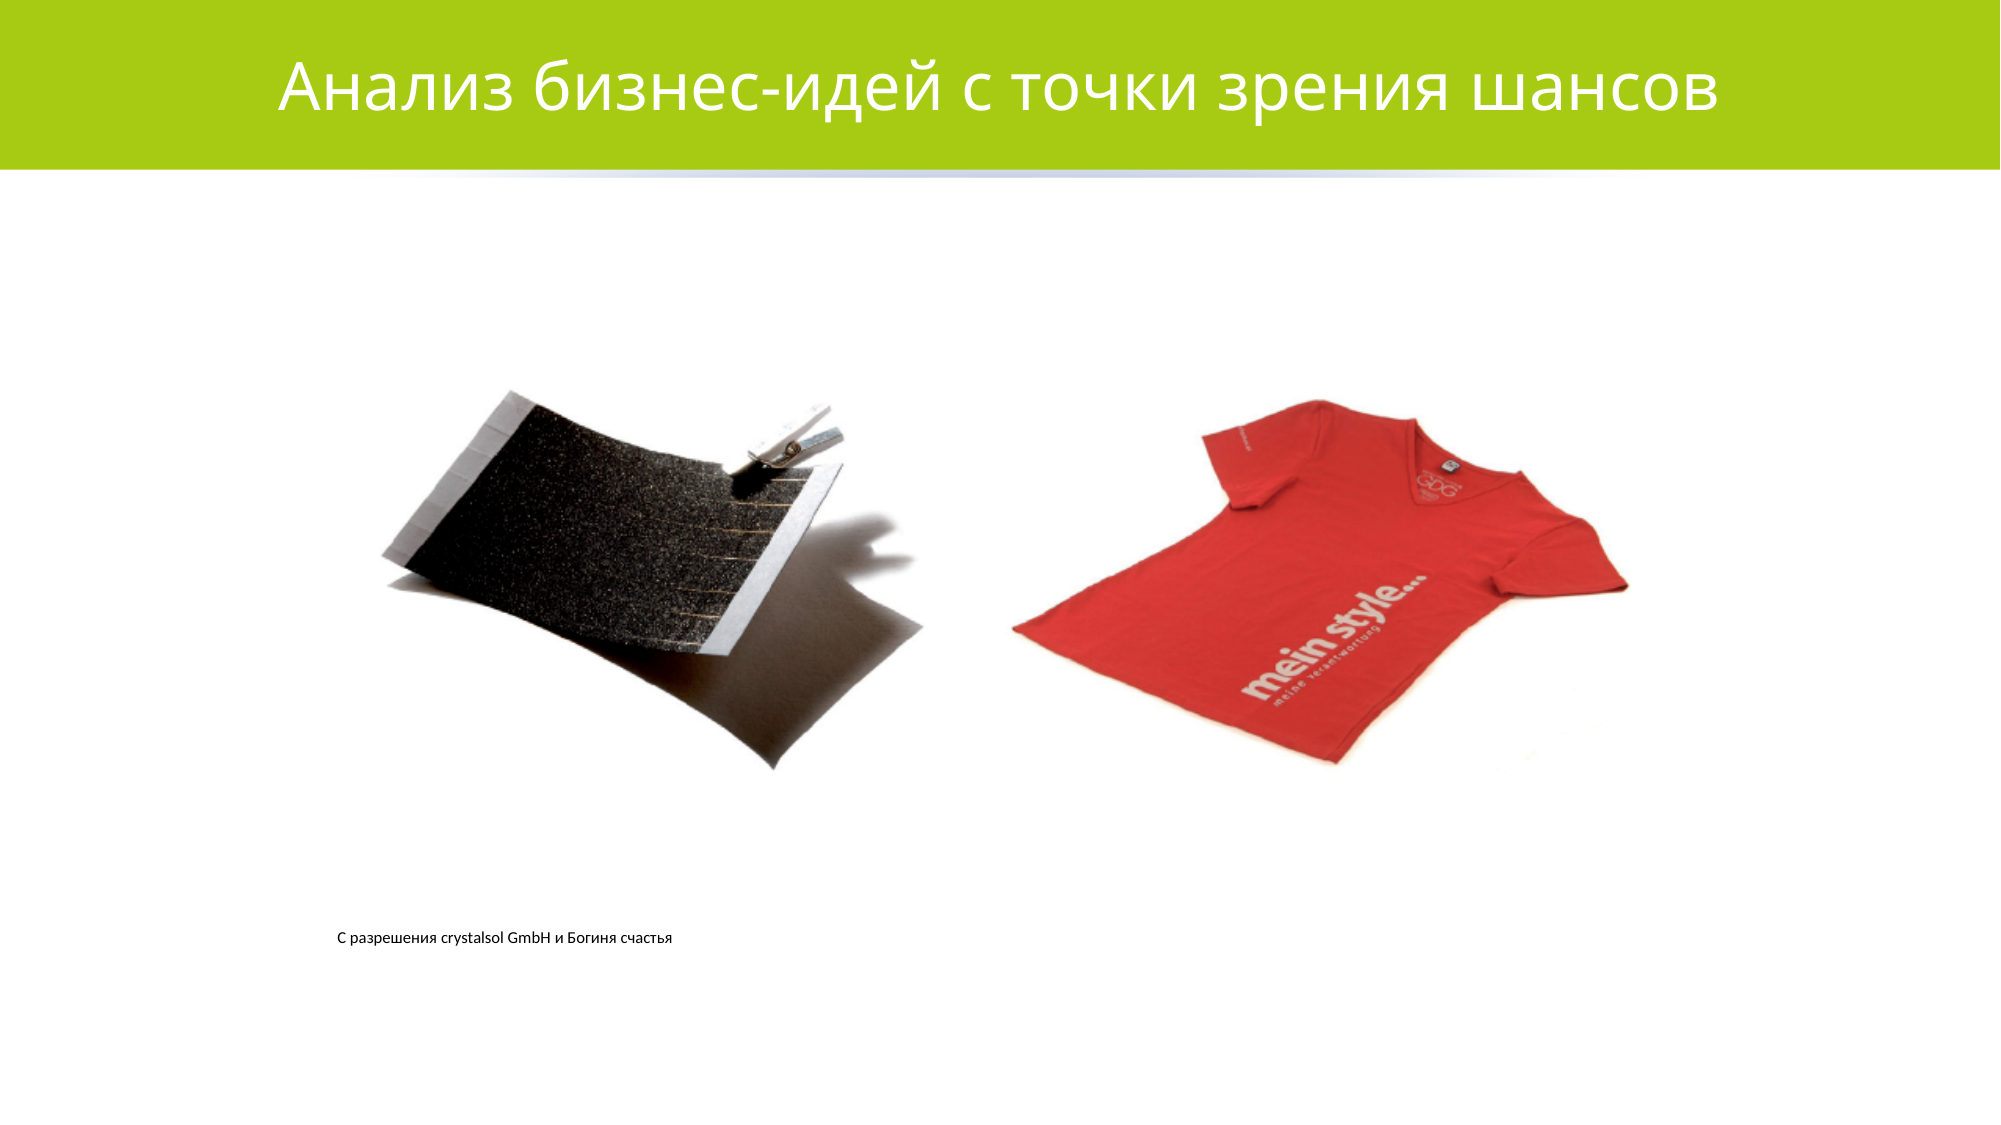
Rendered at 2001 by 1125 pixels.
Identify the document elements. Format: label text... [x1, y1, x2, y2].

picture [349, 374, 947, 775]
picture [999, 387, 1642, 773]
text_box С разрешения crystalsol GmbH и Богиня счастья [322, 919, 688, 975]
text_box Анализ бизнес-идей с точки зрения шансов [0, 0, 2000, 171]
text_box [306, 178, 1687, 976]
picture [300, 99, 1704, 178]
